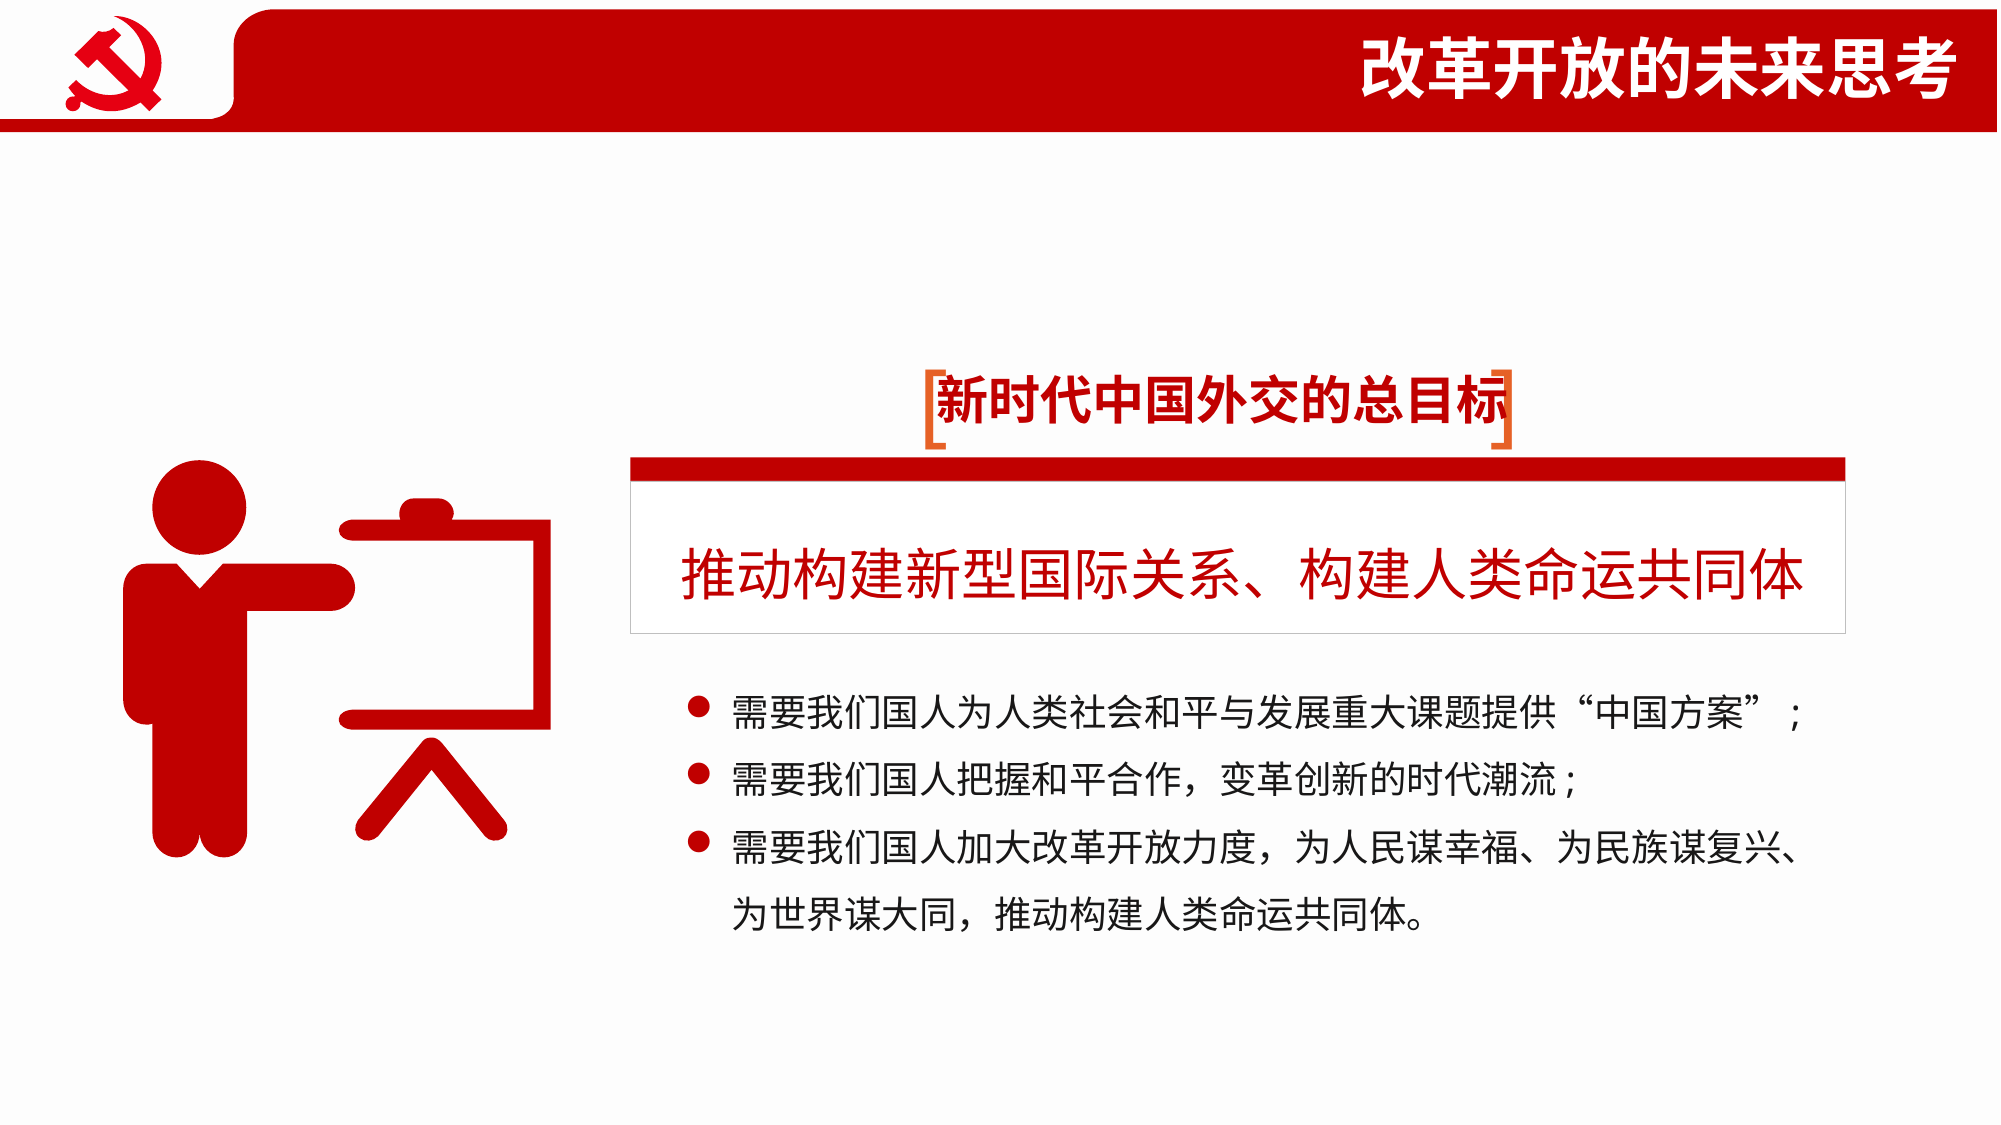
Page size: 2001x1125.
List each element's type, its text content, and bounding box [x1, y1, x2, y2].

text_box 推动构建新型国际关系、构建人类命运共同体 [662, 496, 1833, 616]
text_box [629, 456, 1846, 480]
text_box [124, 460, 551, 859]
text_box [629, 480, 1846, 635]
text_box 需要我们国人为人类社会和平与发展重大课题提供“中国方案”; 需要我们国人把握和平合作，变革创新的时代潮流; 需要我们国人加大改革开放力度，为人民谋幸福、为民族谋复兴、为世界谋大同，推动构建人类命运共同体。 [667, 657, 1811, 945]
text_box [673, 333, 1727, 465]
